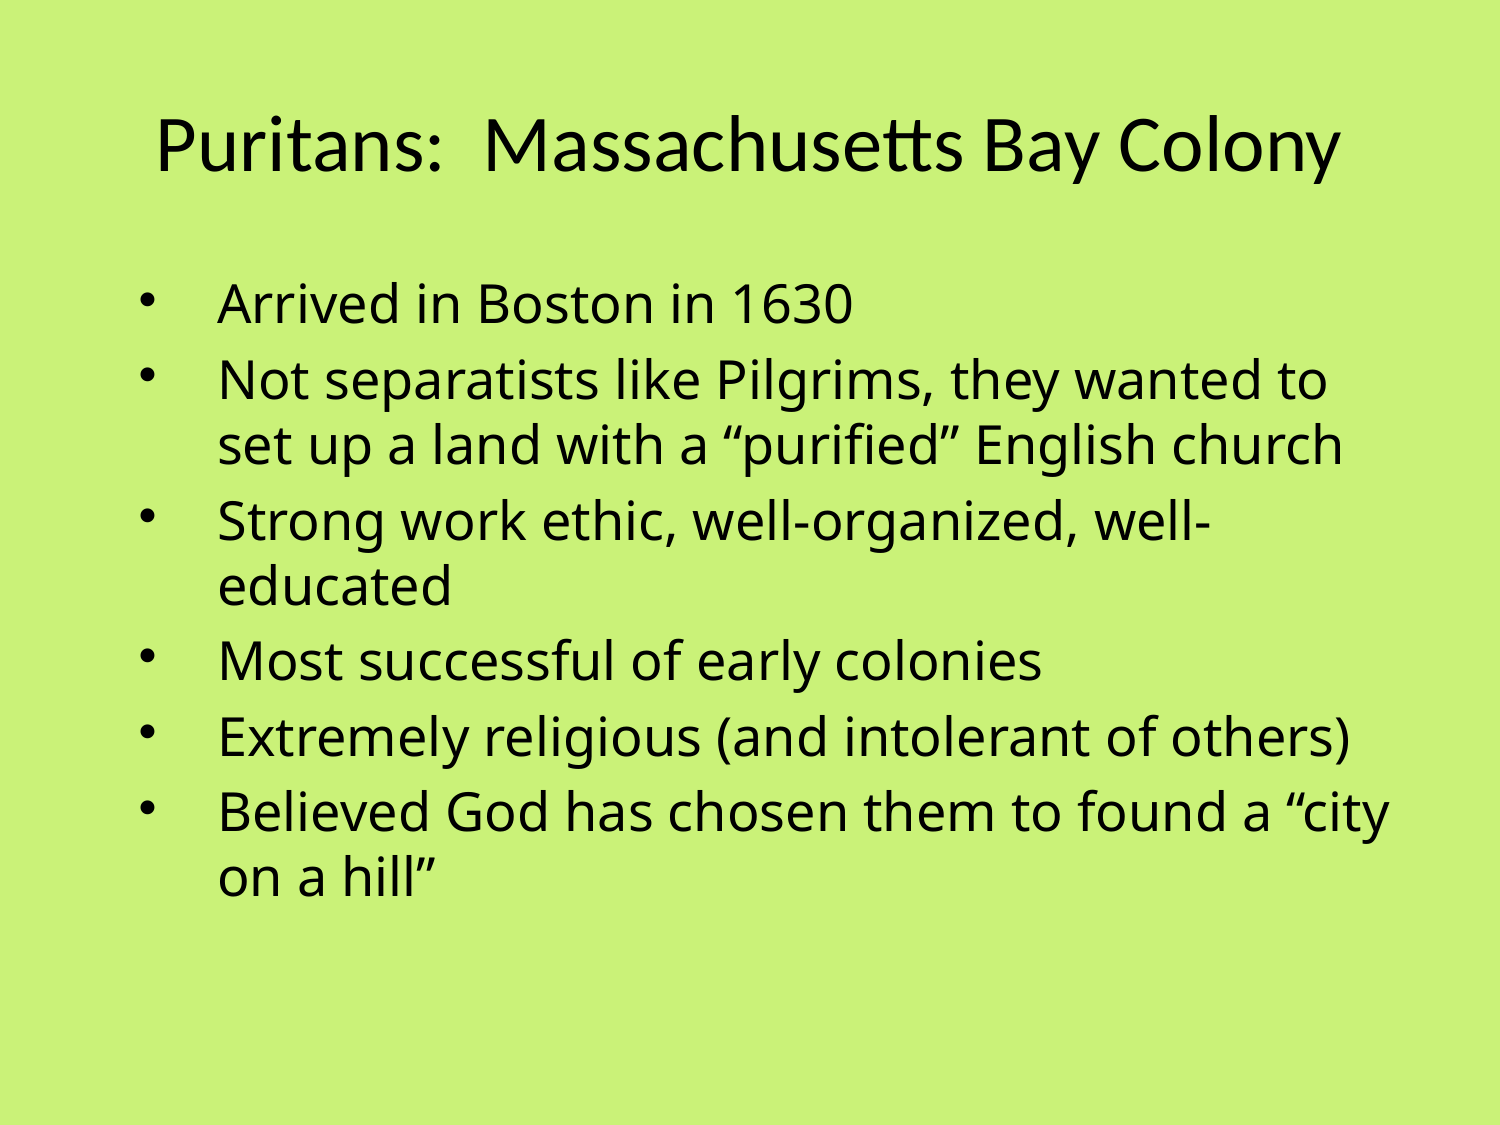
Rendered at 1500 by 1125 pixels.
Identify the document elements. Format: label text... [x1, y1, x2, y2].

title Puritans: Massachusetts Bay Colony [75, 45, 1425, 233]
list Arrived in Boston in 1630 Not separatists like Pilgrims, they wanted to set up a land with a “purified” English church Strong work ethic, well-organized, well-educated Most successful of early colonies Extremely religious (and intolerant of others) Believed God has chosen them to found a “city on a hill” [75, 262, 1425, 1005]
